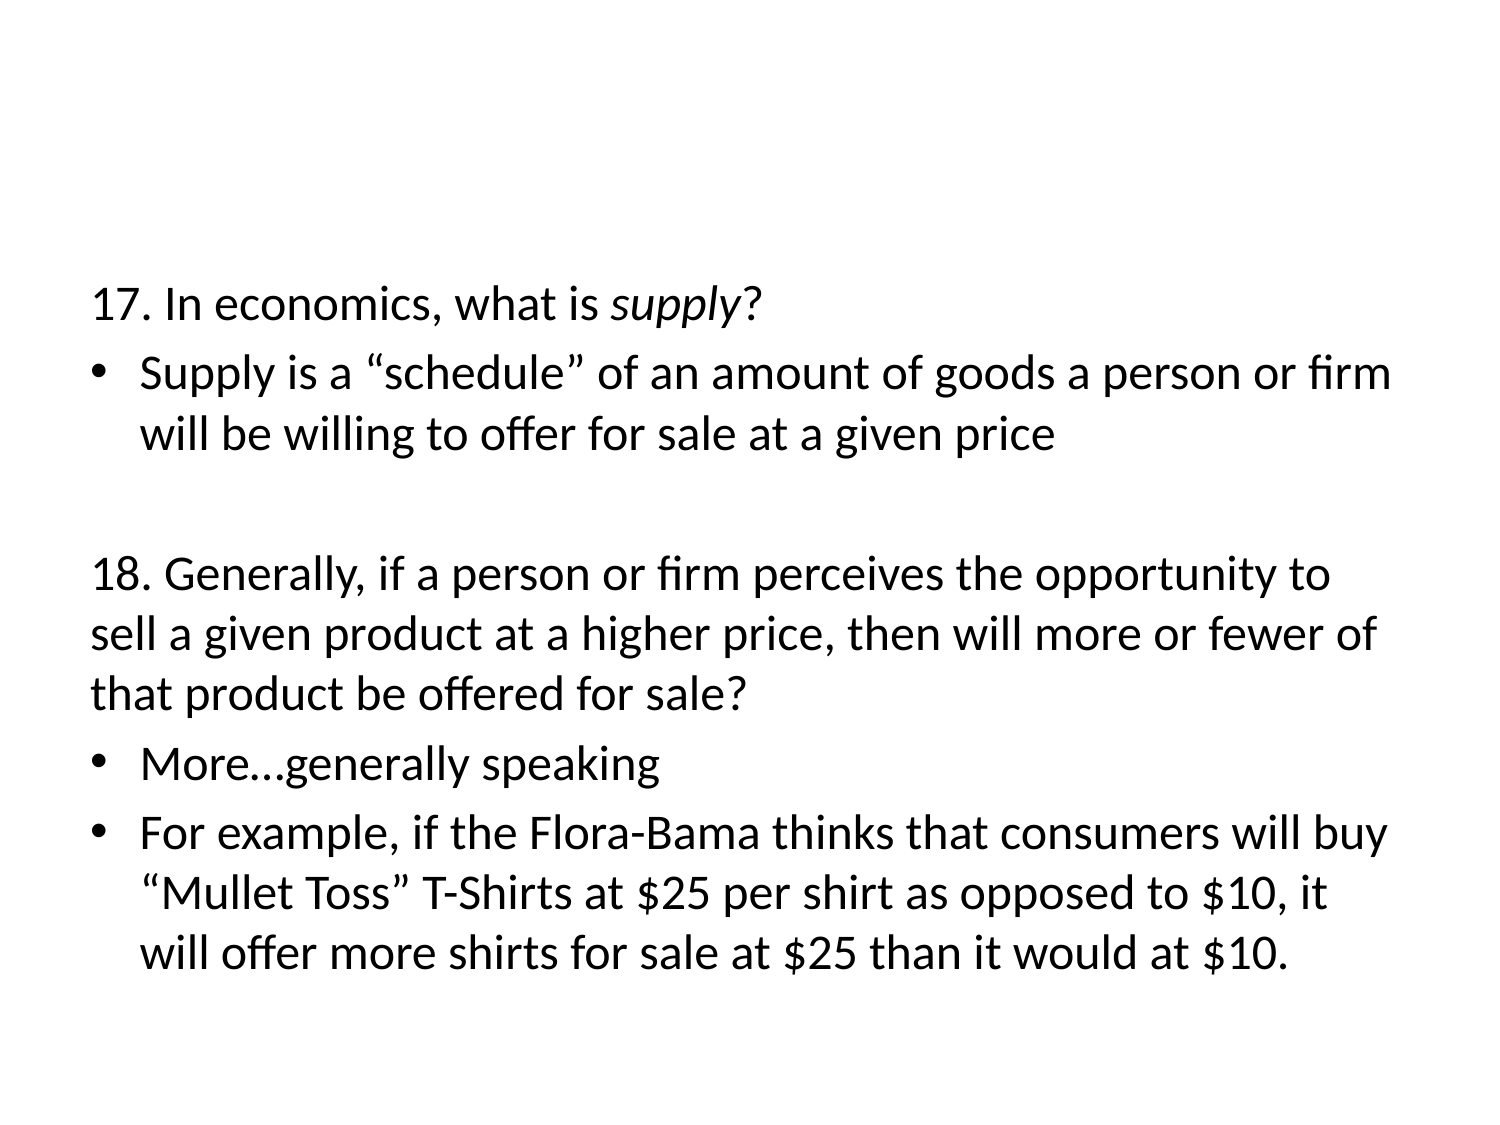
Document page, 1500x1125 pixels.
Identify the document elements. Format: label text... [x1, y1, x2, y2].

list 17. In economics, what is supply? Supply is a “schedule” of an amount of goods a person or firm will be willing to offer for sale at a given price 18. Generally, if a person or firm perceives the opportunity to sell a given product at a higher price, then will more or fewer of that product be offered for sale? More…generally speaking For example, if the Flora-Bama thinks that consumers will buy “Mullet Toss” T-Shirts at $25 per shirt as opposed to $10, it will offer more shirts for sale at $25 than it would at $10. [75, 262, 1425, 1005]
